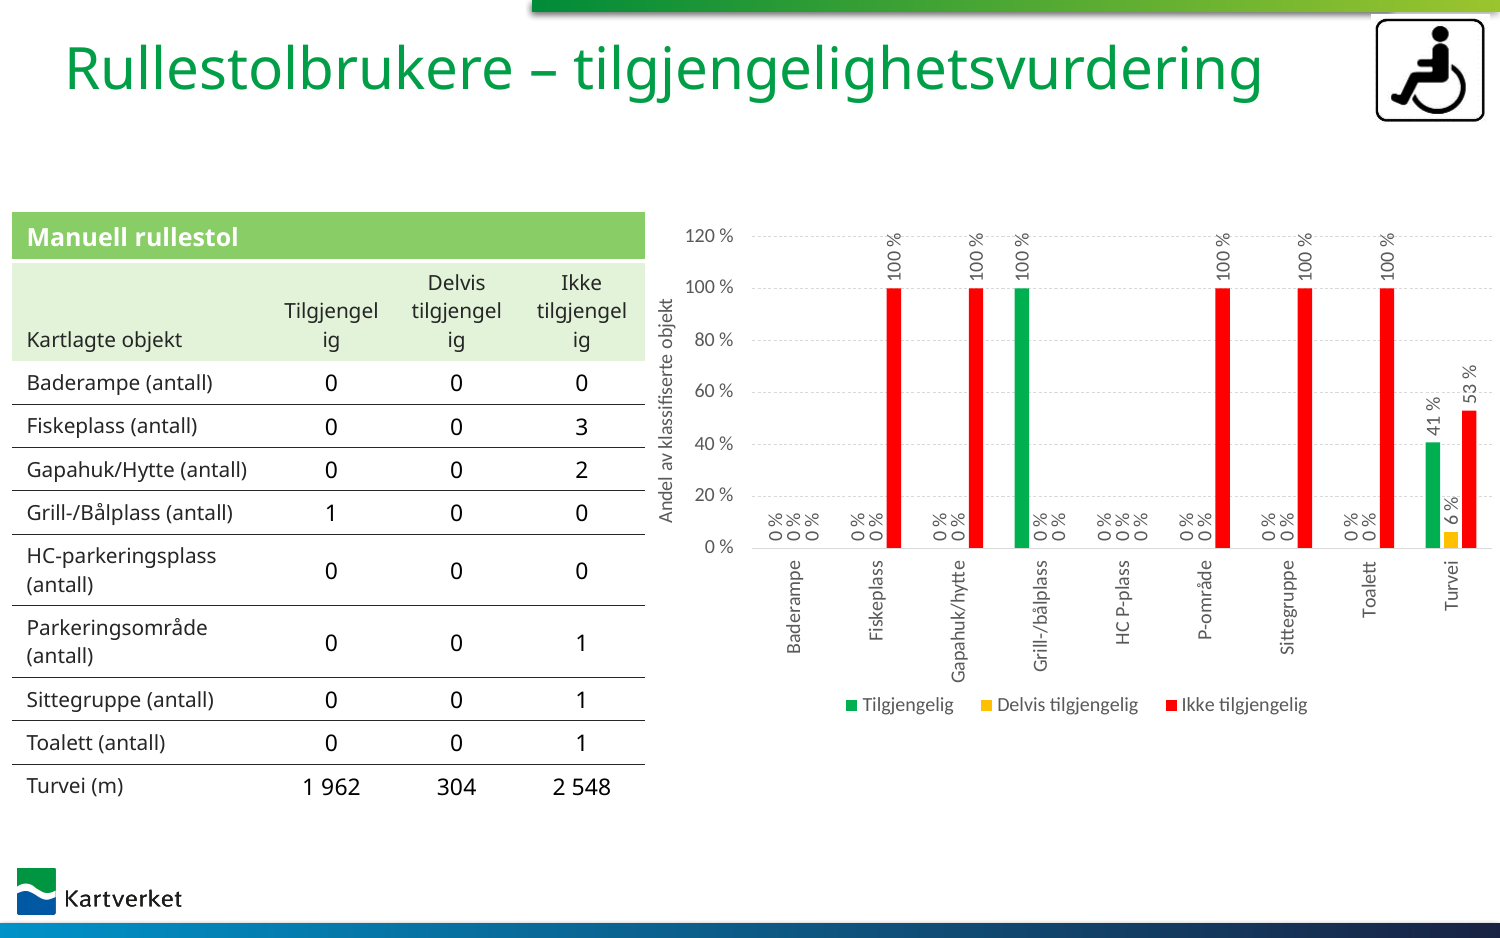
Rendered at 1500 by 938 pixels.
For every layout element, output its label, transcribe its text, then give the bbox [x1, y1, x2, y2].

table_cell HC-parkeringsplass (antall) [12, 535, 269, 605]
table_cell 0 [269, 678, 394, 720]
text_box Rullestolbrukere – tilgjengelighetsvurdering [49, 12, 1372, 109]
table_cell 0 [269, 361, 394, 404]
table_cell 0 [394, 405, 519, 447]
table_cell 2 548 [519, 765, 645, 807]
table_cell 0 [519, 361, 638, 404]
table_cell 1 [519, 721, 645, 764]
table_cell 0 [269, 535, 394, 605]
table_cell 0 [519, 535, 638, 605]
table_cell 1 962 [269, 765, 394, 807]
table_cell Fiskeplass (antall) [12, 405, 269, 447]
table_cell 0 [269, 448, 394, 490]
table_cell 1 [519, 606, 638, 677]
table_cell Gapahuk/Hytte (antall) [12, 448, 269, 490]
table_cell Parkeringsområde (antall) [12, 606, 269, 677]
table_cell Kartlagte objekt [12, 263, 269, 361]
table_cell 0 [394, 361, 519, 404]
table_cell 2 [519, 448, 638, 490]
table_cell 1 [519, 678, 638, 720]
table_cell Turvei (m) [12, 765, 269, 807]
table_cell 0 [394, 448, 519, 490]
table_cell 0 [394, 606, 519, 677]
table_cell Tilgjengelig [269, 263, 394, 361]
table_cell 0 [394, 721, 519, 764]
table_cell 0 [519, 491, 638, 534]
table_cell Toalett (antall) [12, 721, 269, 764]
table_cell 0 [394, 491, 519, 534]
table_cell 1 [269, 491, 394, 534]
table_cell 0 [269, 405, 394, 447]
picture [643, 218, 1500, 728]
table_header Manuell rullestol [12, 212, 645, 259]
table_cell 0 [269, 721, 394, 764]
picture [1371, 13, 1491, 127]
table_cell 3 [519, 405, 638, 447]
table_cell Sittegruppe (antall) [12, 678, 269, 720]
table_cell Delvis tilgjengelig [394, 263, 519, 361]
table_cell 304 [394, 765, 519, 807]
table_cell Baderampe (antall) [12, 361, 269, 404]
table_cell Grill-/Bålplass (antall) [12, 491, 269, 534]
table_cell 0 [269, 606, 394, 677]
table_cell Ikke tilgjengelig [519, 263, 638, 361]
table_cell 0 [394, 678, 519, 720]
table_cell 0 [394, 535, 519, 605]
